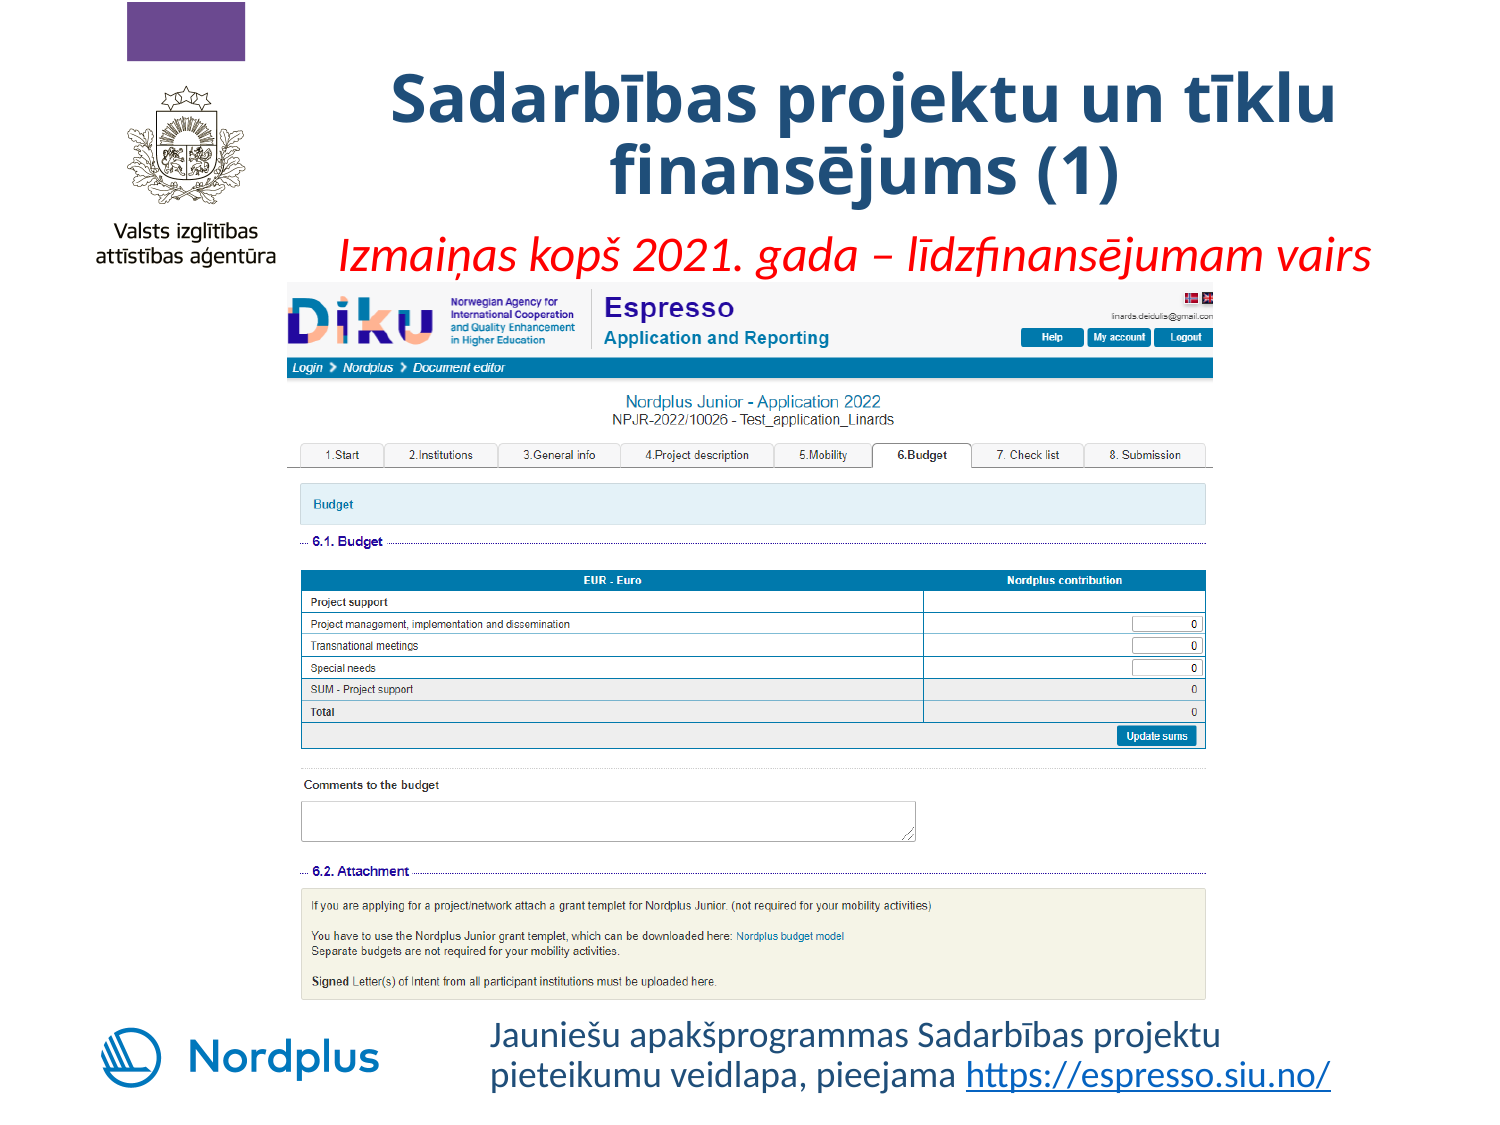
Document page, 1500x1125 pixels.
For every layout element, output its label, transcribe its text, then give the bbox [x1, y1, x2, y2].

text_box Jauniešu apakšprogrammas Sadarbības projektu pieteikumu veidlapa, pieejama https://espresso.siu.no/ [475, 1007, 1367, 1103]
text_box Izmaiņas kopš 2021. gada – līdzfinansējumam vairs nav noteikta % apjoma! [284, 220, 1415, 344]
title Sadarbības projektu un tīklu finansējums (1) [333, 59, 1397, 215]
picture [0, 0, 1500, 1125]
